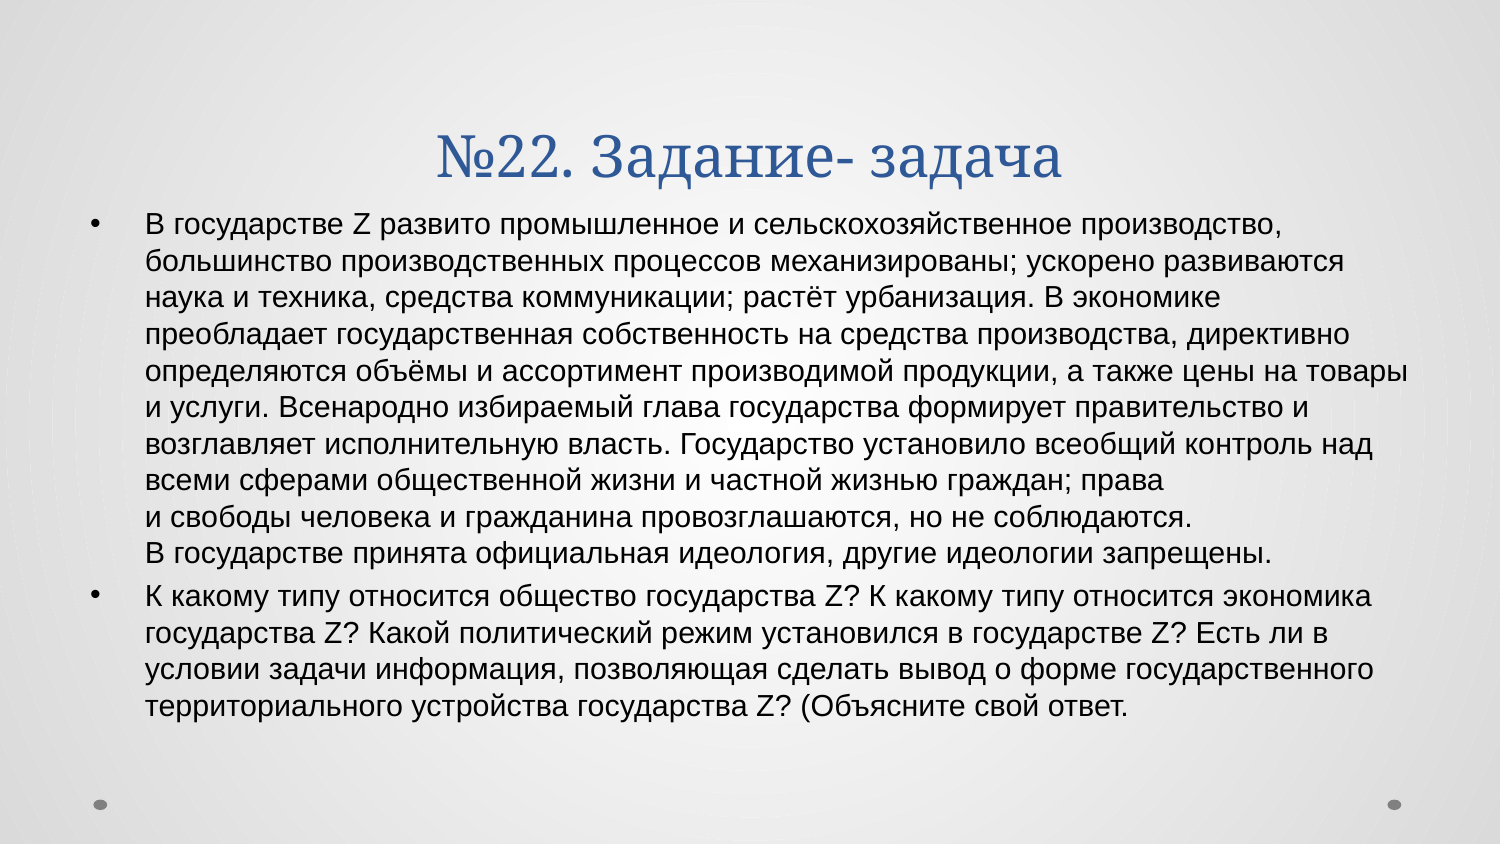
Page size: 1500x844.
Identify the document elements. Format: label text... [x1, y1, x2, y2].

title №22. Задание- задача [75, 0, 1425, 196]
list В государстве Z развито промышленное и сельскохозяйственное производство, большинство производственных процессов механизированы; ускорено развиваются наука и техника, средства коммуникации; растёт урбанизация. В экономике преобладает государственная собственность на средства производства, директивно определяются объёмы и ассортимент производимой продукции, а также цены на товары и услуги. Всенародно избираемый глава государства формирует правительство и возглавляет исполнительную власть. Государство установило всеобщий контроль над всеми сферами общественной жизни и частной жизнью граждан; права и свободы человека и гражданина провозглашаются, но не соблюдаются. В государстве принята официальная идеология, другие идеологии запрещены. К какому типу относится общество государства Z? К какому типу относится экономика государства Z? Какой политический режим установился в государстве Z? Есть ли в условии задачи информация, позволяющая сделать вывод о форме государственного территориального устройства государства Z? (Объясните свой ответ. [75, 196, 1425, 754]
